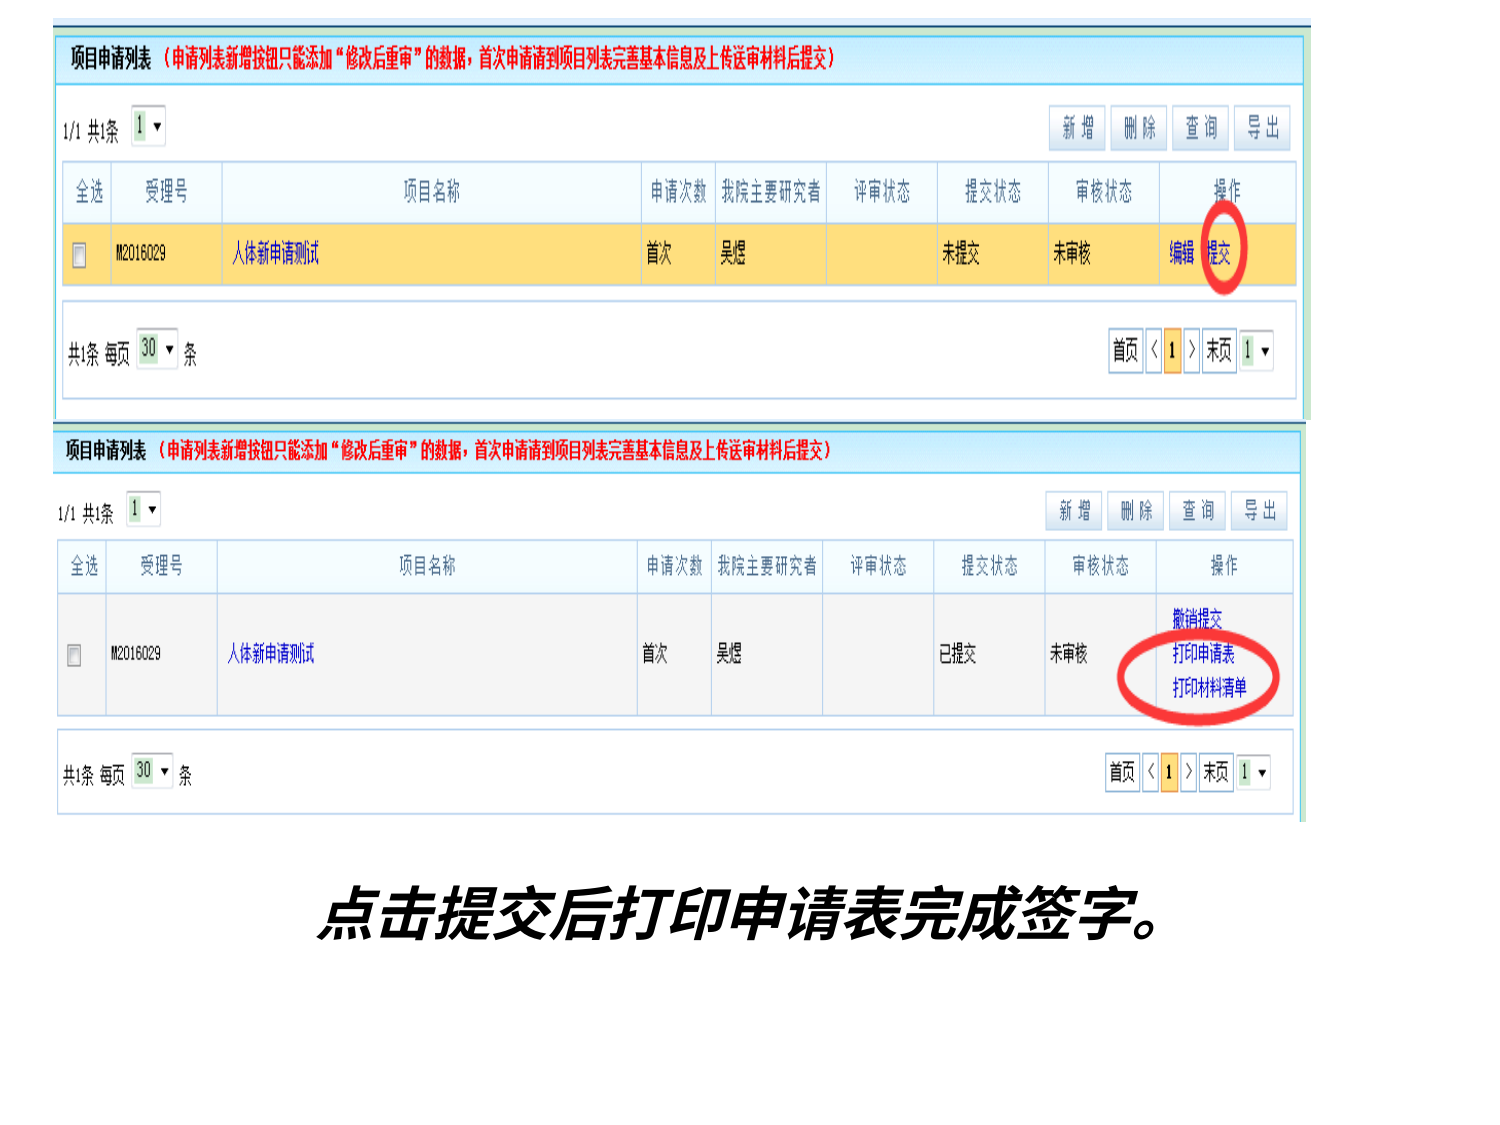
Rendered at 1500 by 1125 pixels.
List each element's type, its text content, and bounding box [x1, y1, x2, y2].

picture [53, 18, 1311, 822]
text_box 点击提交后打印申请表完成签字。 [301, 869, 1282, 1000]
